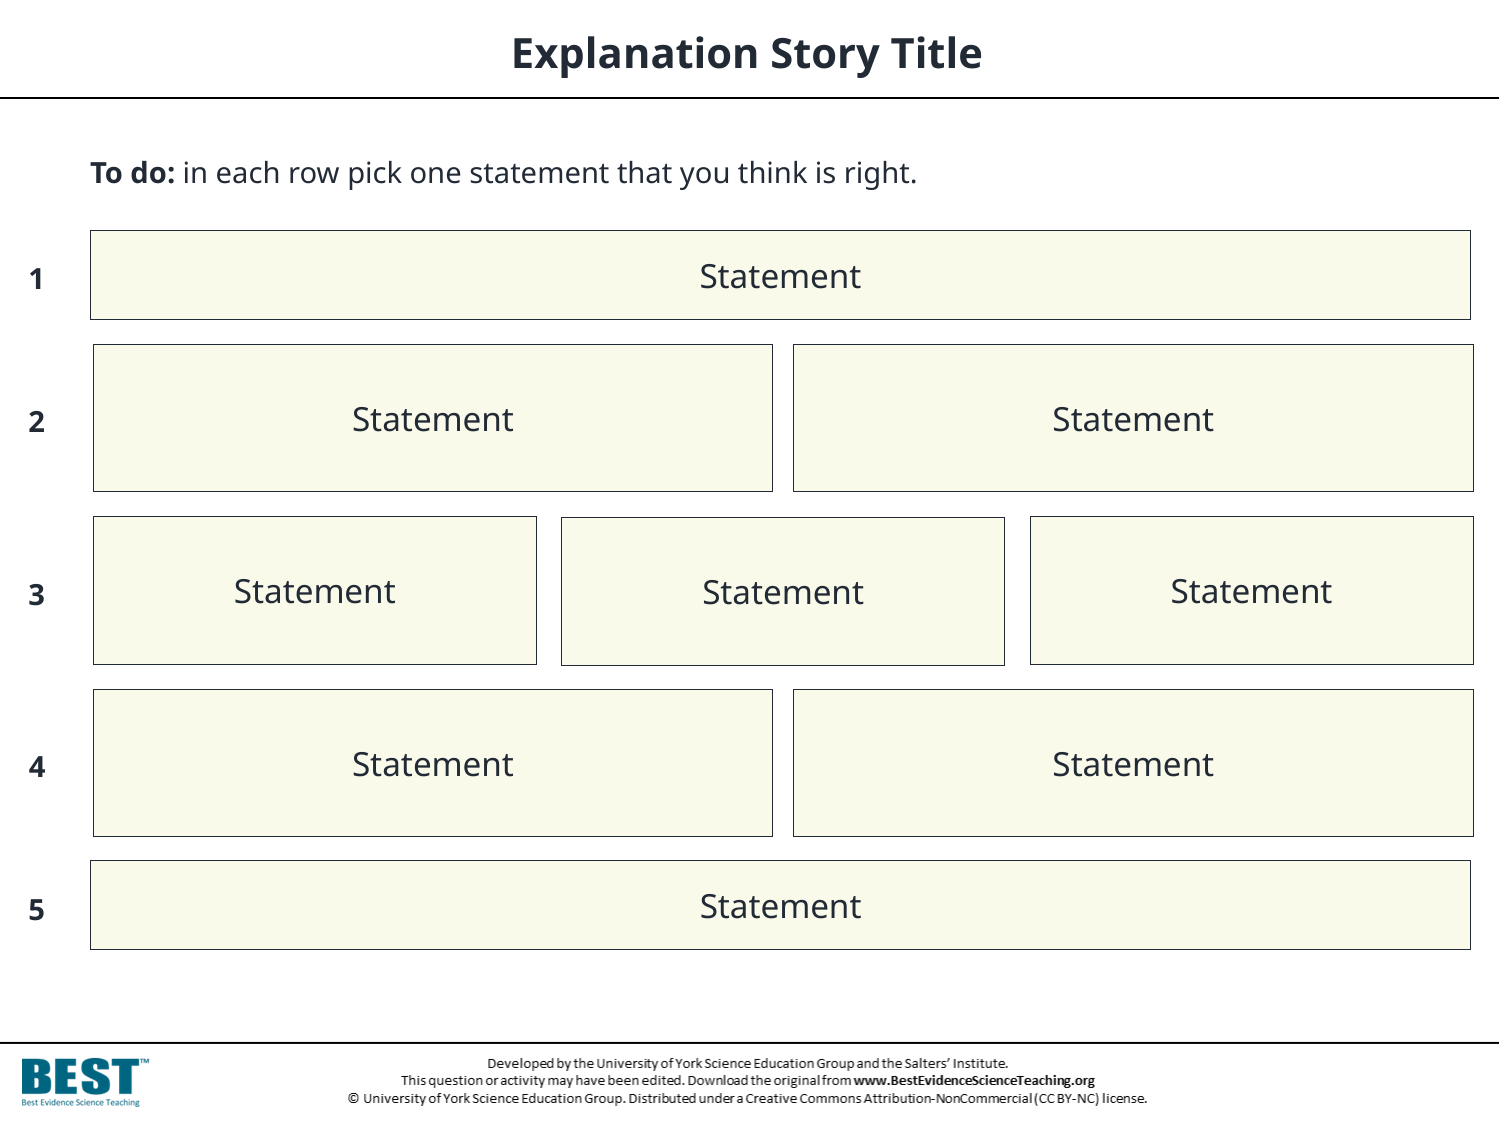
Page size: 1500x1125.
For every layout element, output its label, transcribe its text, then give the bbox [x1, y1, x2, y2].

text_box Explanation Story Title [23, 4, 1471, 97]
picture [0, 97, 1500, 1117]
